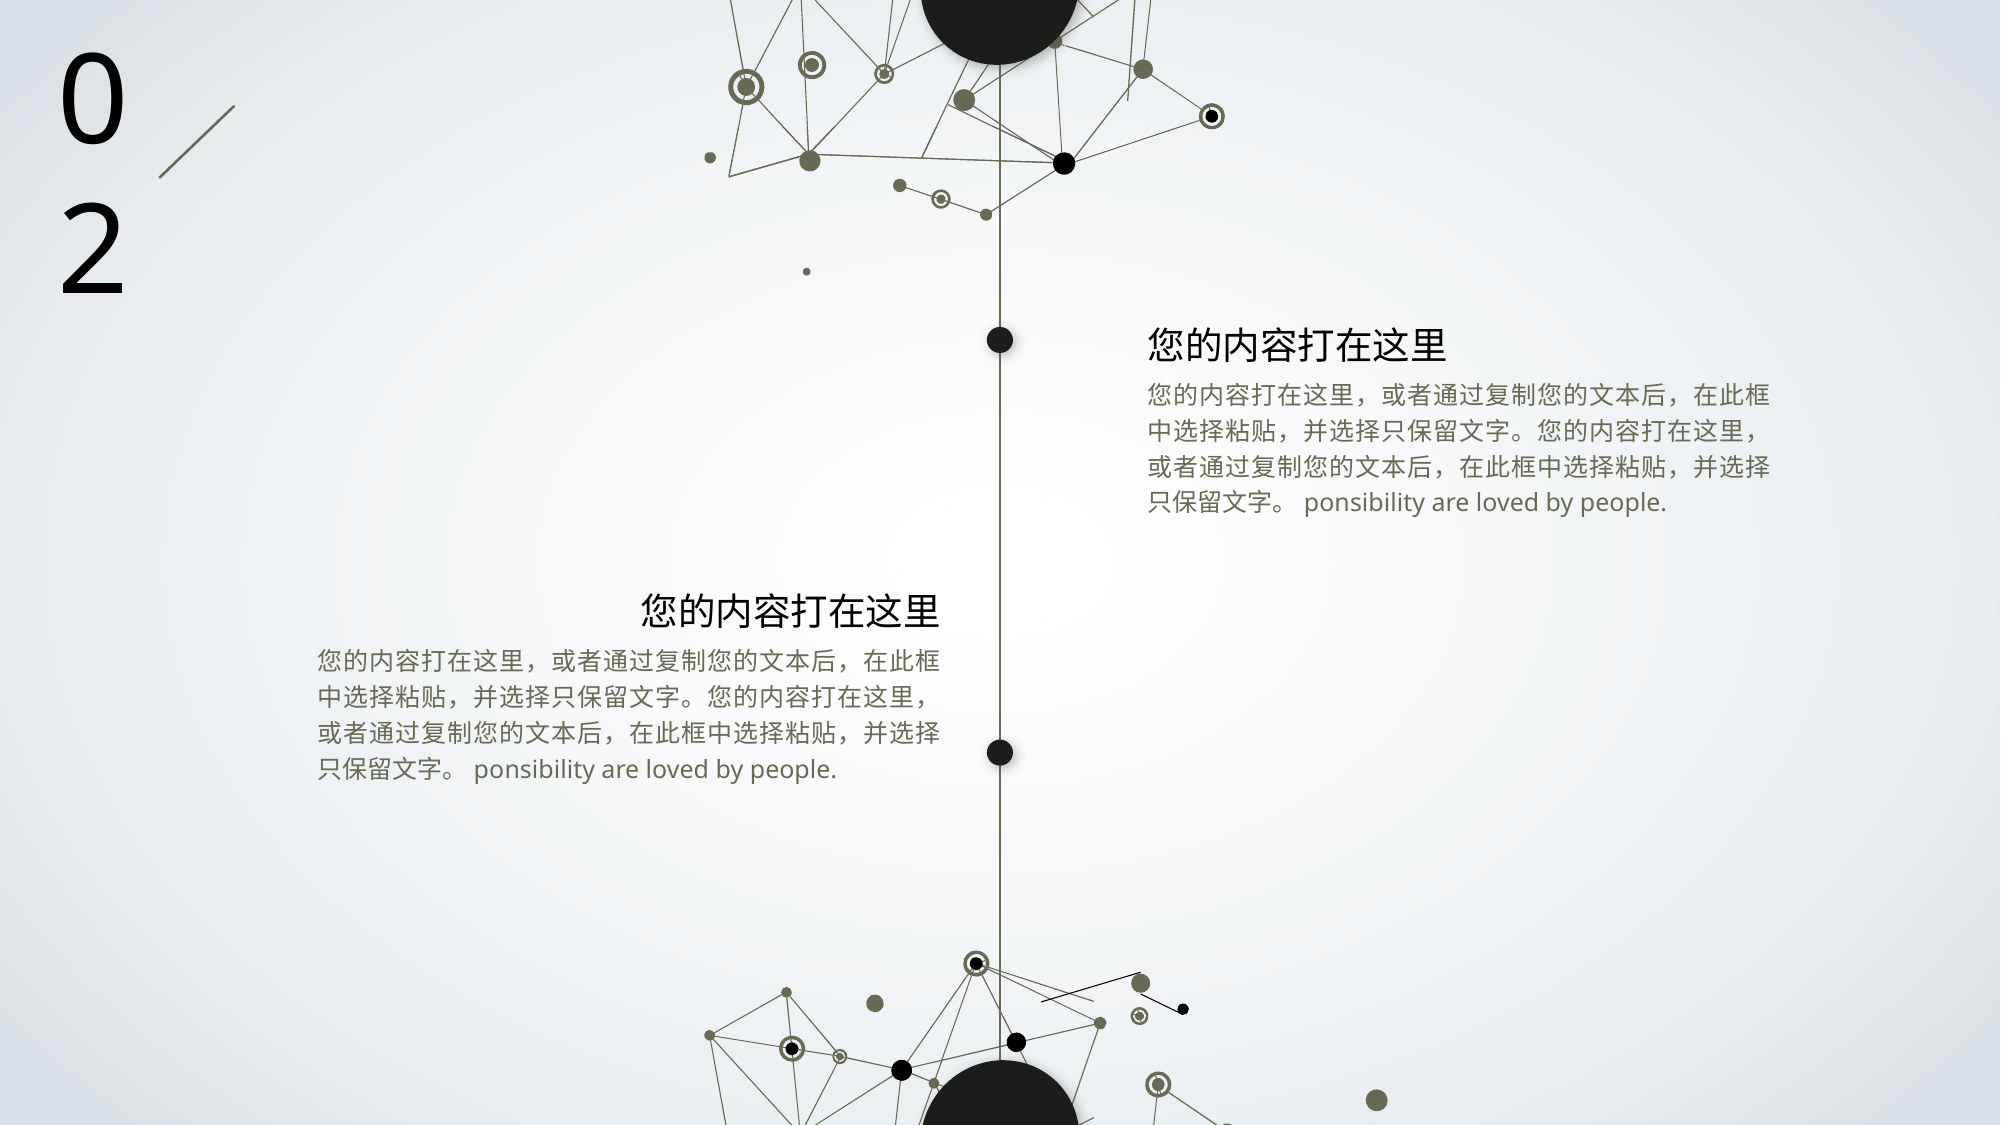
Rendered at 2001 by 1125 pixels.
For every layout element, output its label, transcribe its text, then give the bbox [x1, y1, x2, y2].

text_box 您的内容打在这里 [1133, 314, 1635, 365]
text_box [985, 325, 1015, 355]
text_box 02 [42, 10, 214, 326]
picture [1001, 0, 2001, 1125]
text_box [159, 106, 234, 178]
text_box 您的内容打在这里 [454, 580, 956, 632]
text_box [703, 0, 1299, 277]
text_box [985, 738, 1015, 767]
text_box 您的内容打在这里，或者通过复制您的文本后，在此框中选择粘贴，并选择只保留文字。您的内容打在这里，或者通过复制您的文本后，在此框中选择粘贴，并选择只保留文字。ponsibility are loved by people. [1133, 365, 1786, 525]
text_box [703, 950, 1390, 1125]
text_box 您的内容打在这里，或者通过复制您的文本后，在此框中选择粘贴，并选择只保留文字。您的内容打在这里，或者通过复制您的文本后，在此框中选择粘贴，并选择只保留文字。ponsibility are loved by people. [302, 632, 956, 791]
picture [0, 0, 999, 1125]
